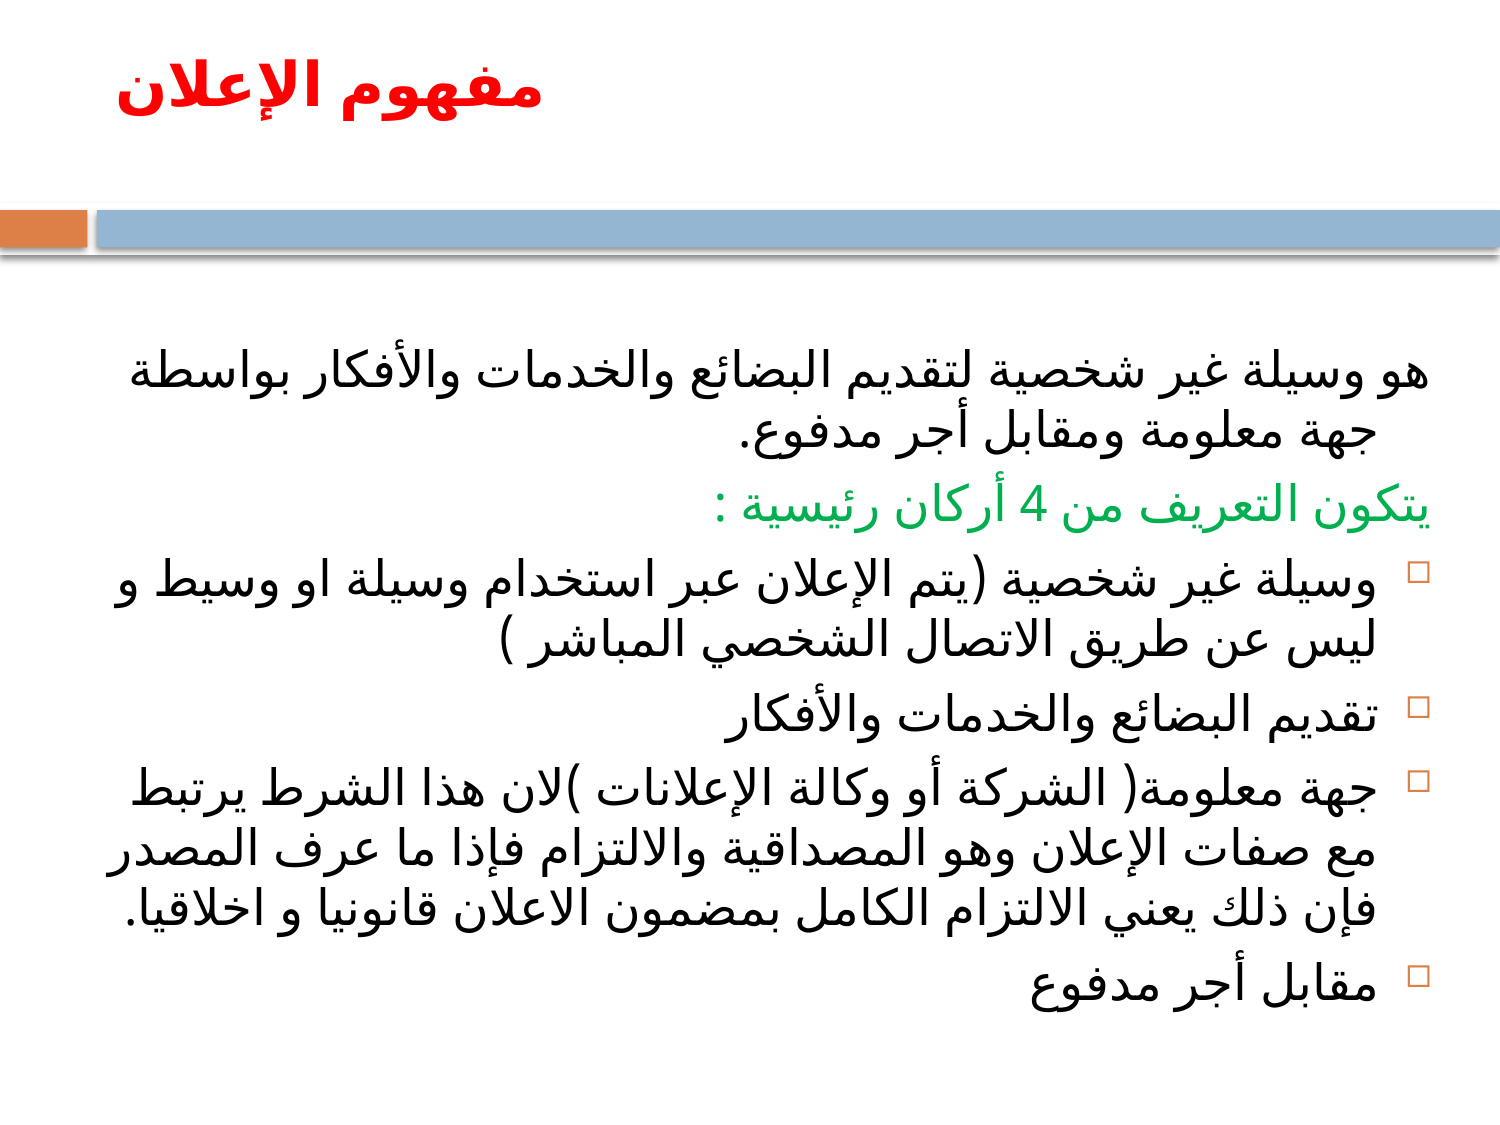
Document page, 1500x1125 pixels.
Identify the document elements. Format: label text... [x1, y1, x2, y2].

list هو وسيلة غير شخصية لتقديم البضائع والخدمات والأفكار بواسطة جهة معلومة ومقابل أجر مدفوع. يتكون التعريف من 4 أركان رئيسية : وسيلة غير شخصية (يتم الإعلان عبر استخدام وسيلة او وسيط و ليس عن طريق الاتصال الشخصي المباشر ) تقديم البضائع والخدمات والأفكار جهة معلومة( الشركة أو وكالة الإعلانات )لان هذا الشرط يرتبط مع صفات الإعلان وهو المصداقية والالتزام فإذا ما عرف المصدر فإن ذلك يعني الالتزام الكامل بمضمون الاعلان قانونيا و اخلاقيا. مقابل أجر مدفوع [64, 255, 1447, 1076]
title مفهوم الإعلان [100, 37, 1438, 200]
